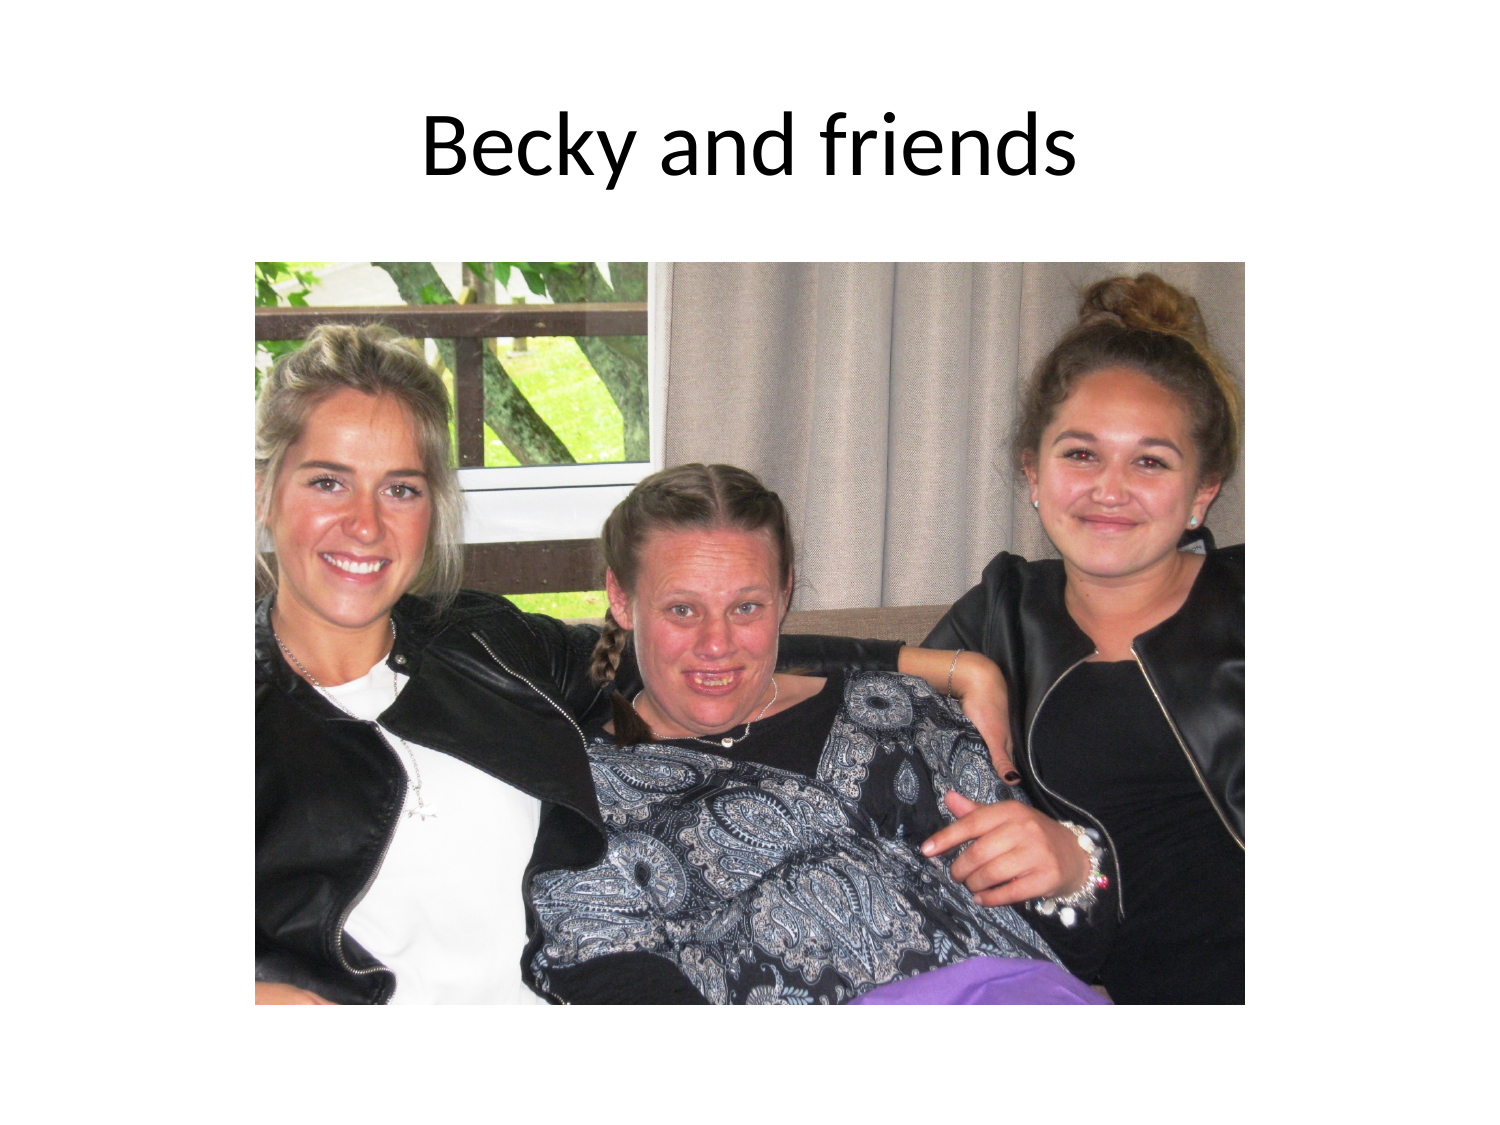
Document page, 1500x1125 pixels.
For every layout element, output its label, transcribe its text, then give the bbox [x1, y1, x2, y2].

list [254, 262, 1246, 1006]
title Becky and friends [75, 45, 1425, 233]
